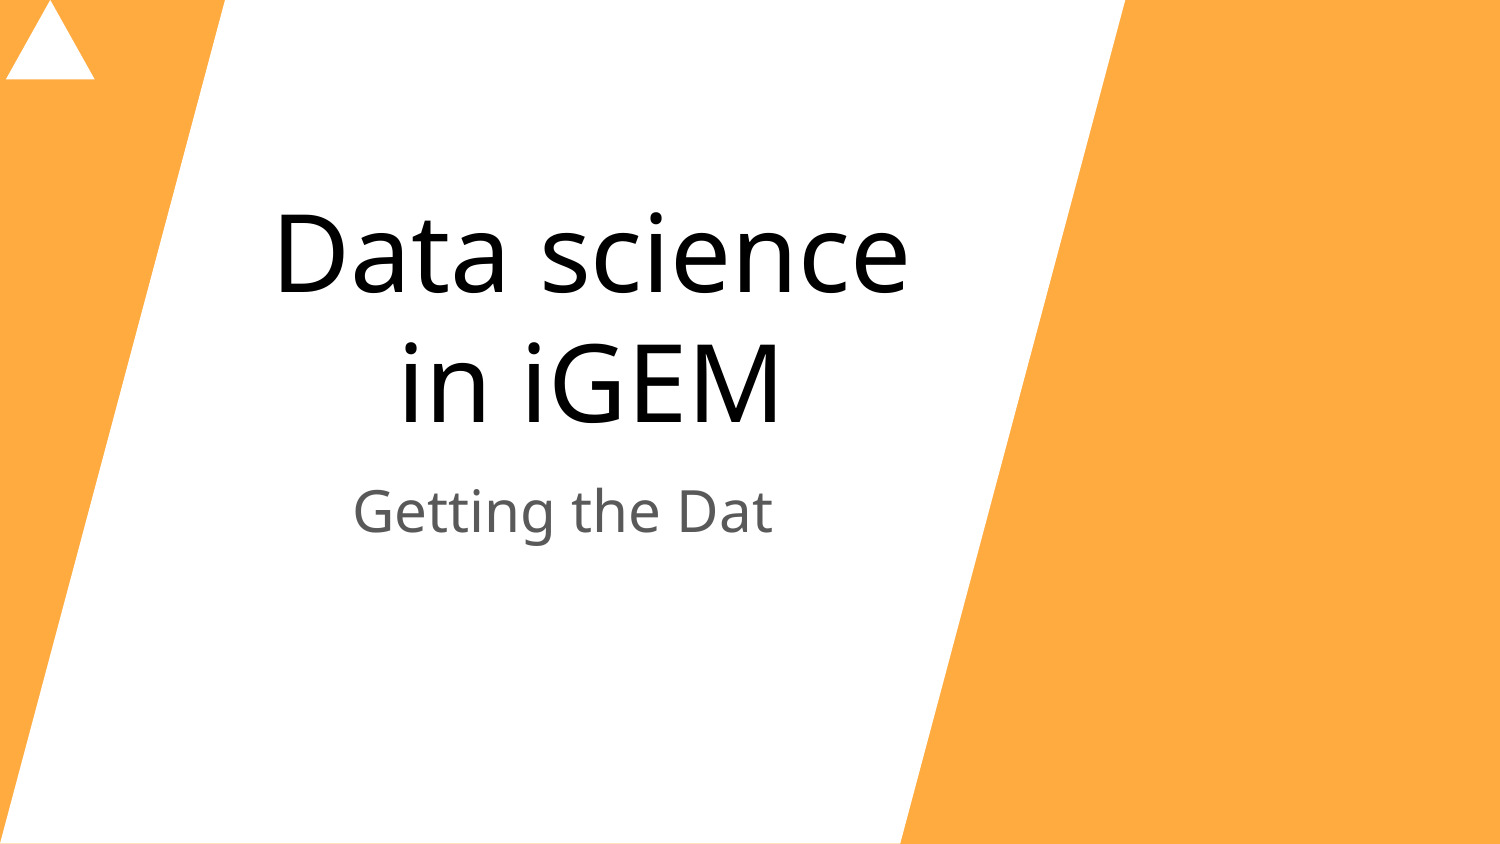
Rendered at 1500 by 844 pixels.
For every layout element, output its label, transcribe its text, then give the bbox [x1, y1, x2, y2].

subtitle Getting the Dat [110, 458, 1015, 600]
title Data science in iGEM [51, 45, 1161, 459]
